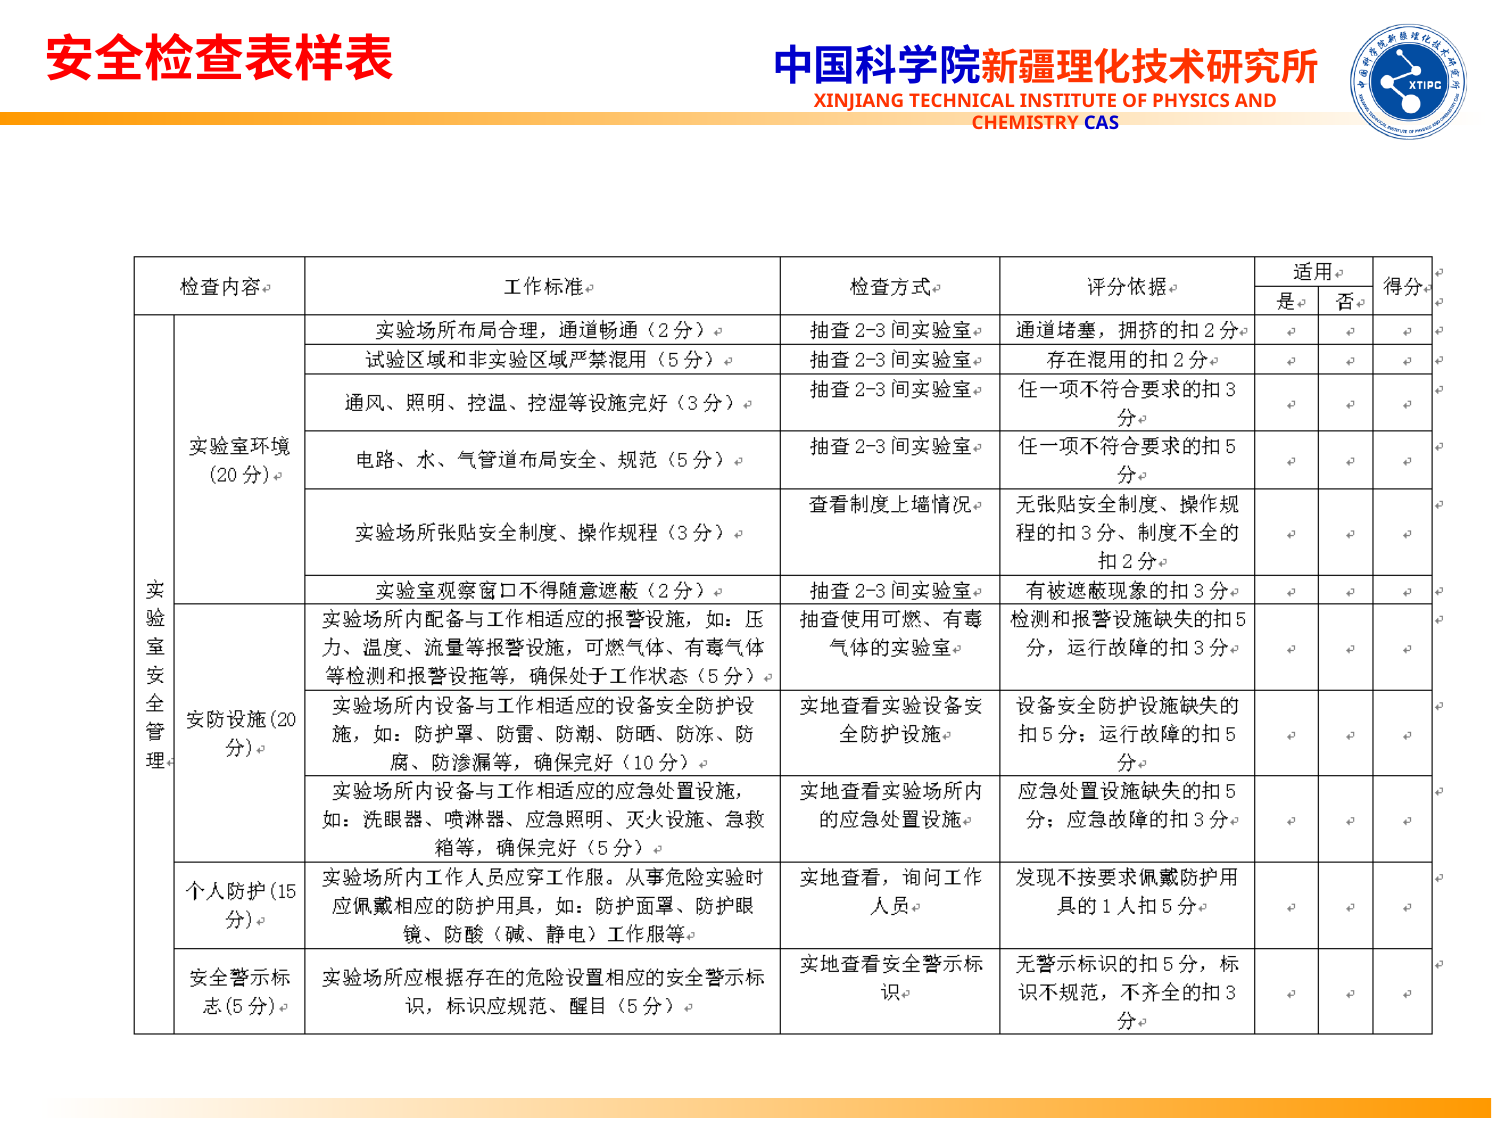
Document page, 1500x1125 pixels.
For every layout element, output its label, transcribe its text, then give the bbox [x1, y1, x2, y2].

title 安全检查表样表 [29, 19, 1380, 95]
picture [73, 236, 1470, 1045]
picture [1342, 16, 1474, 147]
